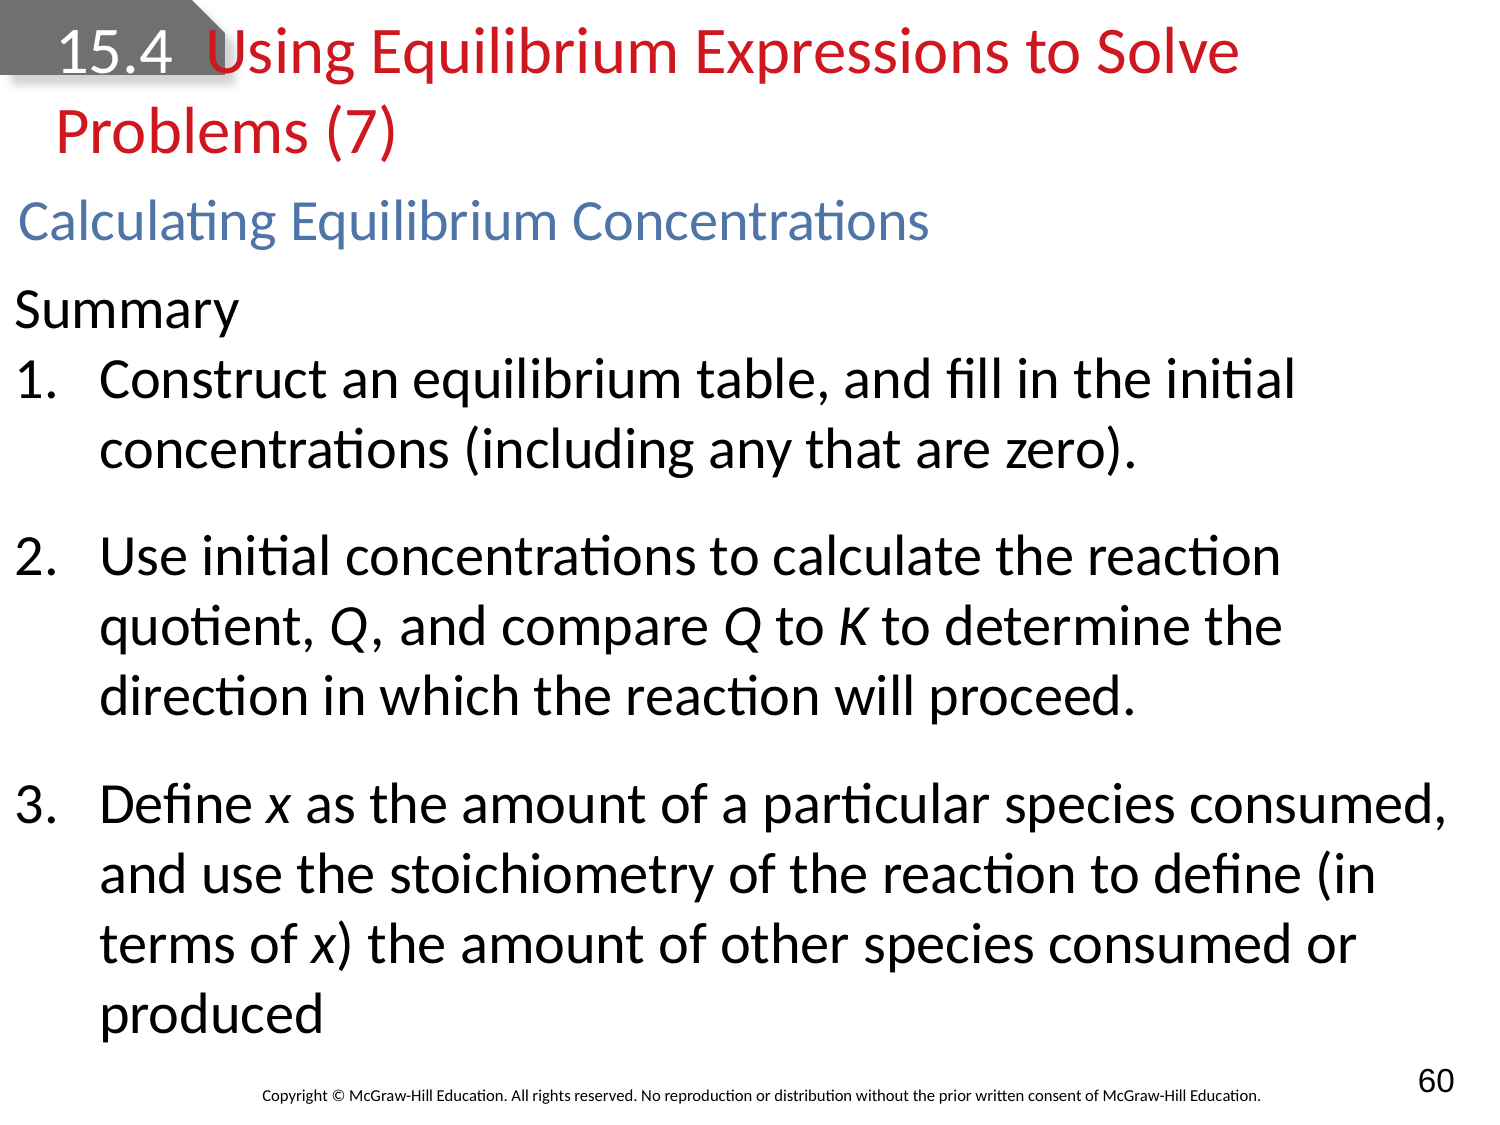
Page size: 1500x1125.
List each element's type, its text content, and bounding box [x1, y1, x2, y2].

title 15.4 Using Equilibrium Expressions to Solve Problems (7) [3, 0, 1488, 163]
list Calculating Equilibrium Concentrations [3, 174, 1500, 275]
list Summary Construct an equilibrium table, and fill in the initial concentrations (including any that are zero). Use initial concentrations to calculate the reaction quotient, Q, and compare Q to K to determine the direction in which the reaction will proceed. Define x as the amount of a particular species consumed, and use the stoichiometry of the reaction to define (in terms of x) the amount of other species consumed or produced [0, 262, 1497, 1075]
